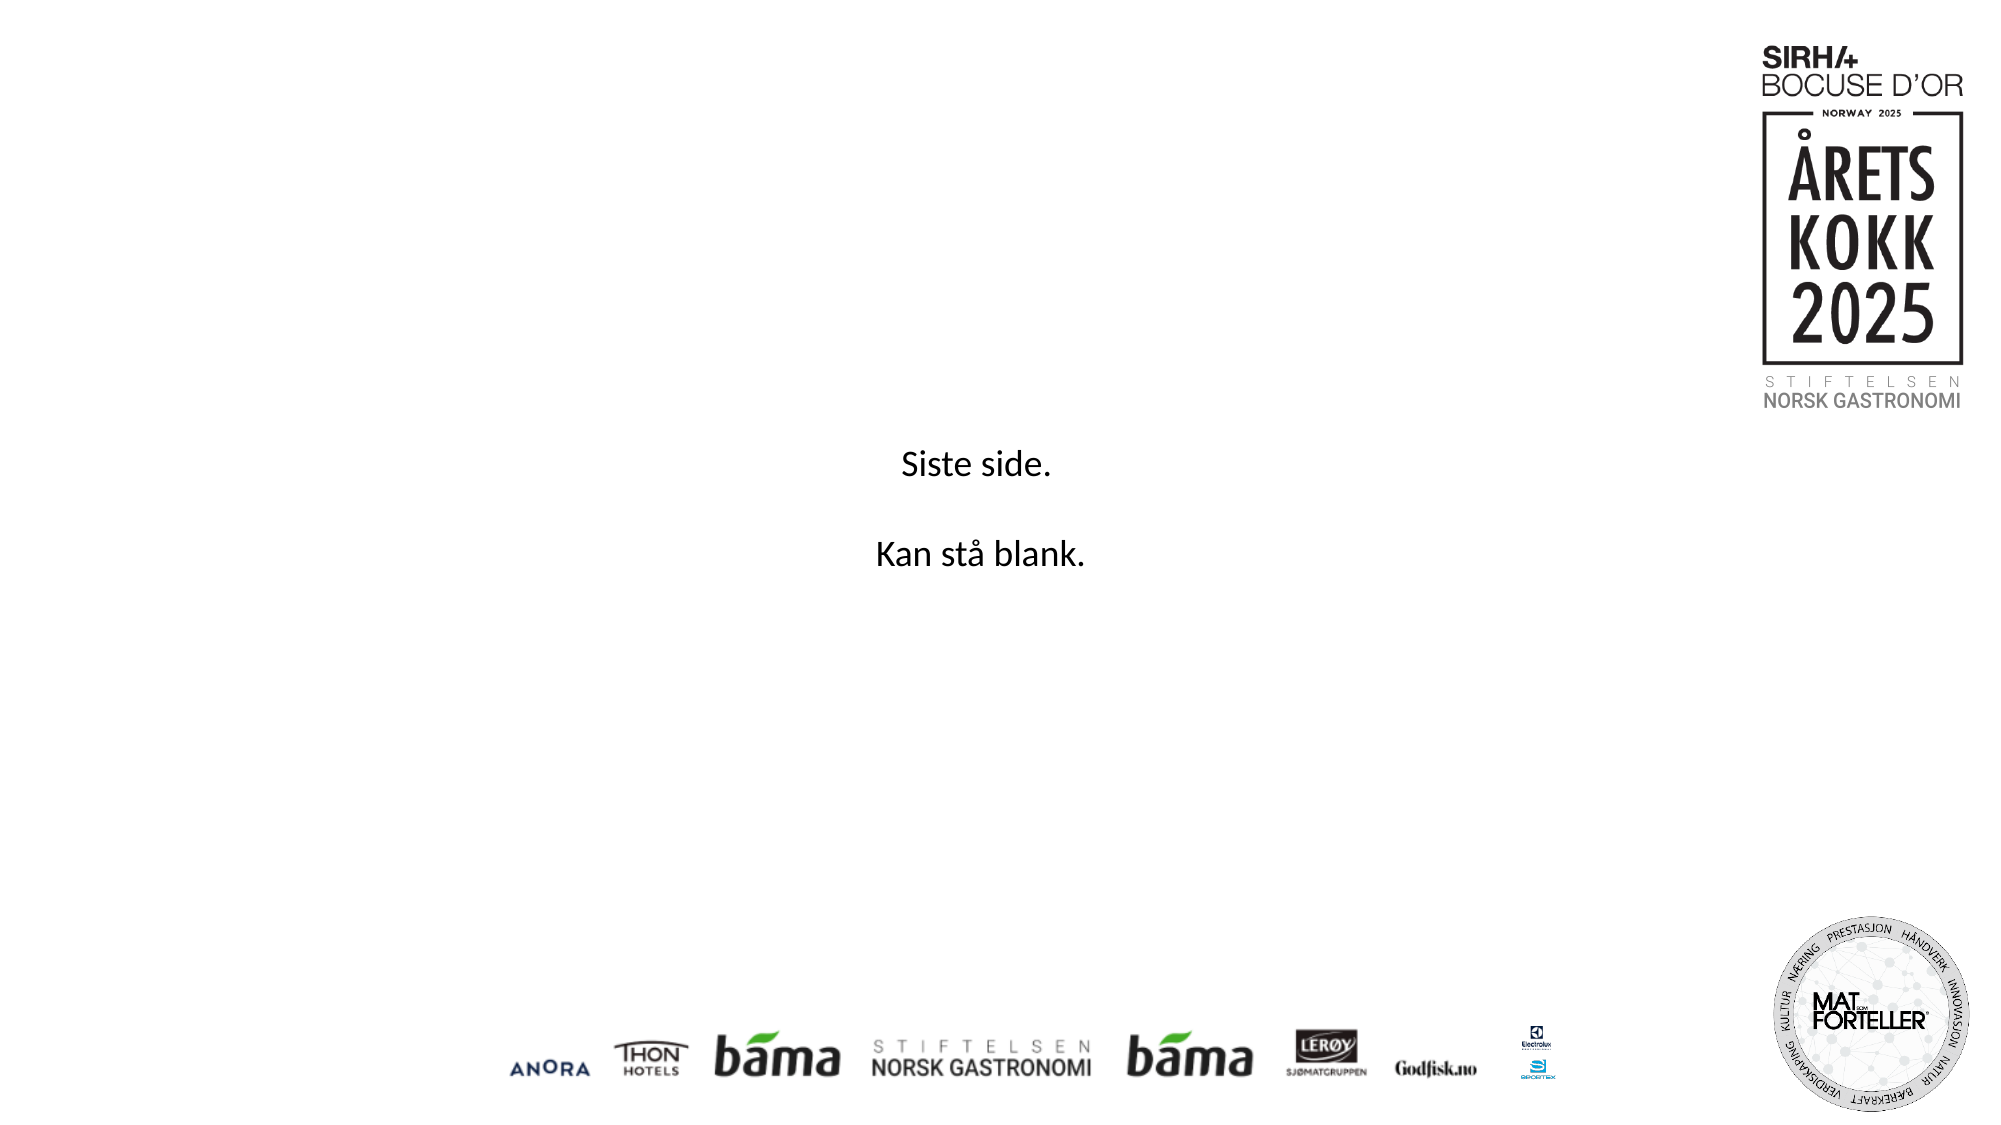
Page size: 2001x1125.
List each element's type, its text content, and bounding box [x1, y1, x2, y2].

picture [1759, 897, 1983, 1125]
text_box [468, 1001, 1557, 1108]
text_box Siste side. Kan stå blank. [185, 431, 1777, 582]
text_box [1745, 35, 1979, 422]
